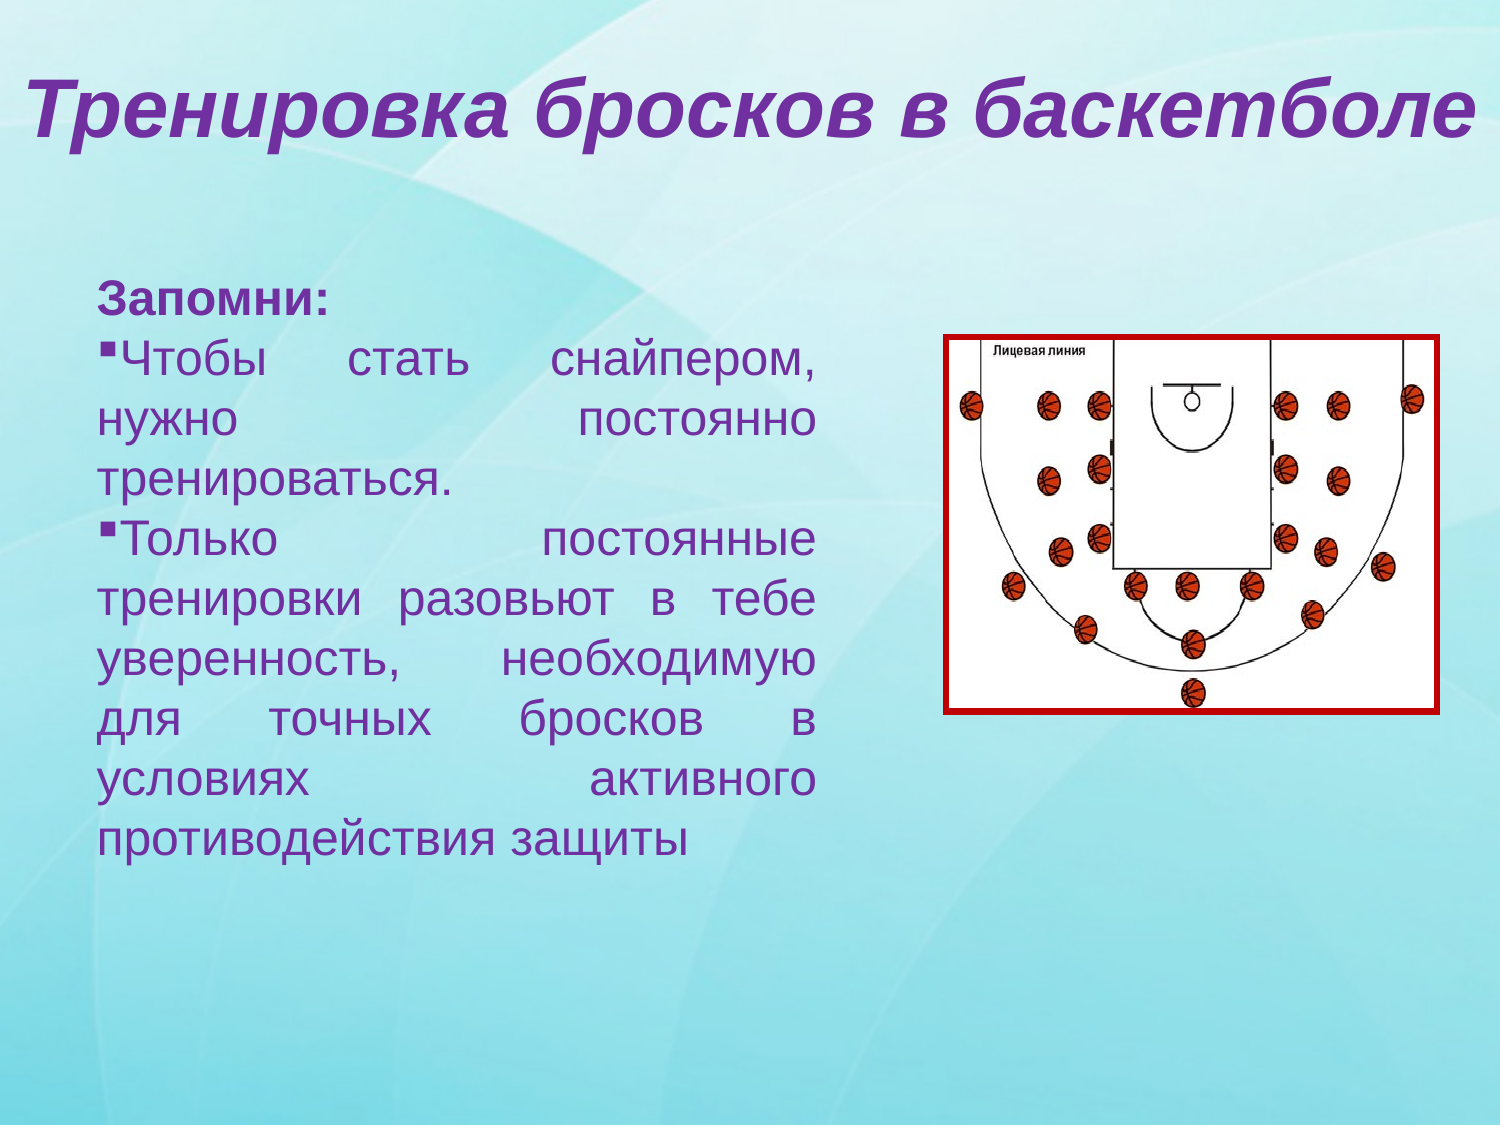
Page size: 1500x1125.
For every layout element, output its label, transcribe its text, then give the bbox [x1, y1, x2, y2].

text_box Запомни: Чтобы стать снайпером, нужно постоянно тренироваться. Только постоянные тренировки разовьют в тебе уверенность, необходимую для точных бросков в условиях активного противодействия защиты [81, 257, 832, 873]
picture [0, 0, 1500, 1125]
text_box Тренировка бросков в баскетболе [7, 46, 1494, 162]
